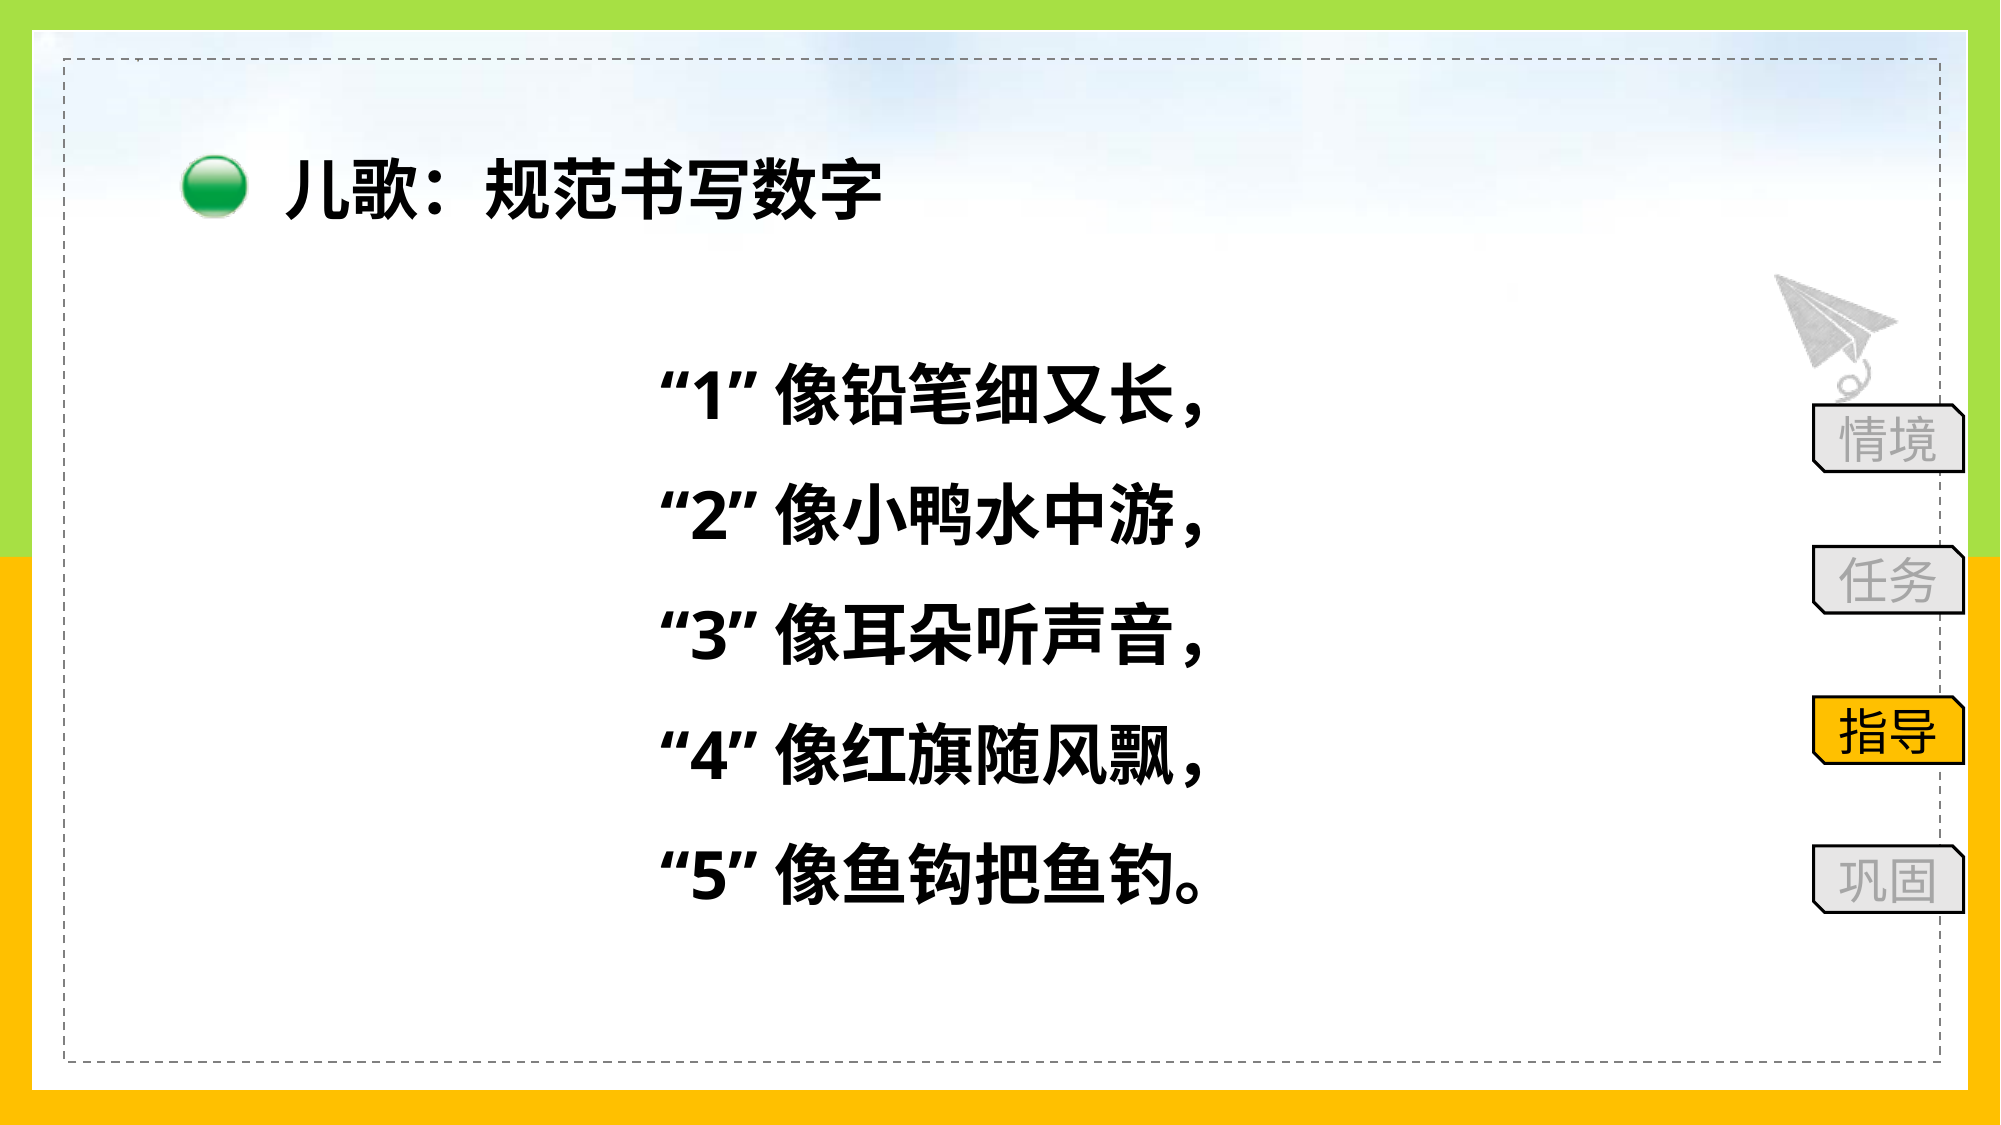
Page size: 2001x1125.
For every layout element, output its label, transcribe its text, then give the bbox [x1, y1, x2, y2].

text_box “1”像铅笔细又长， “2”像小鸭水中游， “3”像耳朵听声音， “4”像红旗随风飘， “5”像鱼钩把鱼钓。 [645, 305, 1257, 921]
picture [34, 32, 1966, 1088]
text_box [1706, 236, 1964, 913]
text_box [174, 72, 905, 237]
